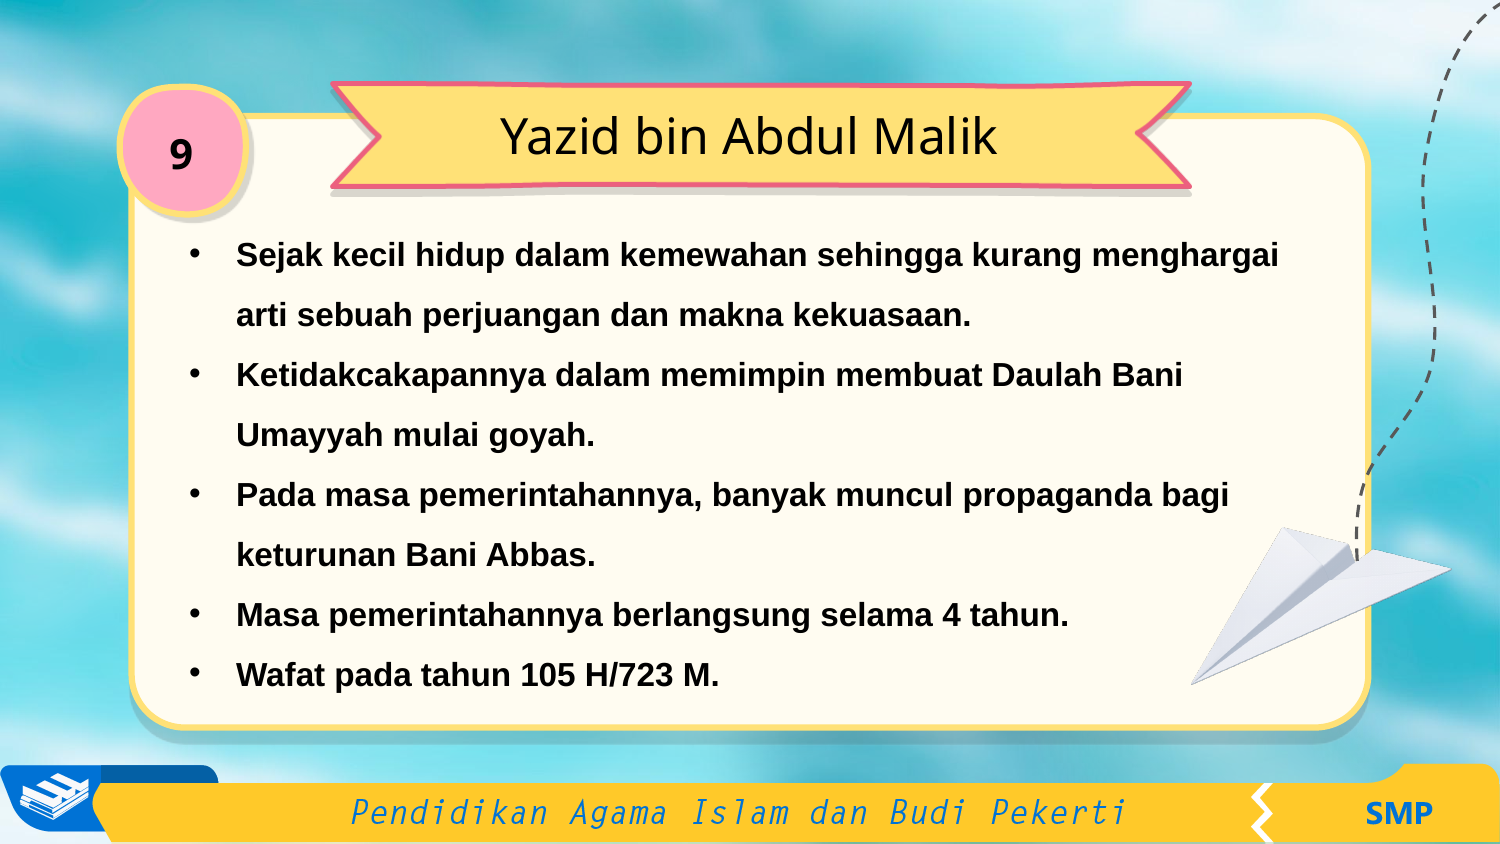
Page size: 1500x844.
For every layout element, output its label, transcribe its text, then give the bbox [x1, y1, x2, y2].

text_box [1191, 0, 1500, 685]
text_box Sejak kecil hidup dalam kemewahan sehingga kurang menghargai arti sebuah perjuangan dan makna kekuasaan. Ketidakcakapannya dalam memimpin membuat Daulah Bani Umayyah mulai goyah. Pada masa pemerintahannya, banyak muncul propaganda bagi keturunan Bani Abbas. Masa pemerintahannya berlangsung selama 4 tahun. Wafat pada tahun 105 H/723 M. [174, 206, 1333, 760]
text_box [119, 86, 246, 214]
picture [0, 0, 1500, 844]
text_box 9 [142, 120, 220, 186]
